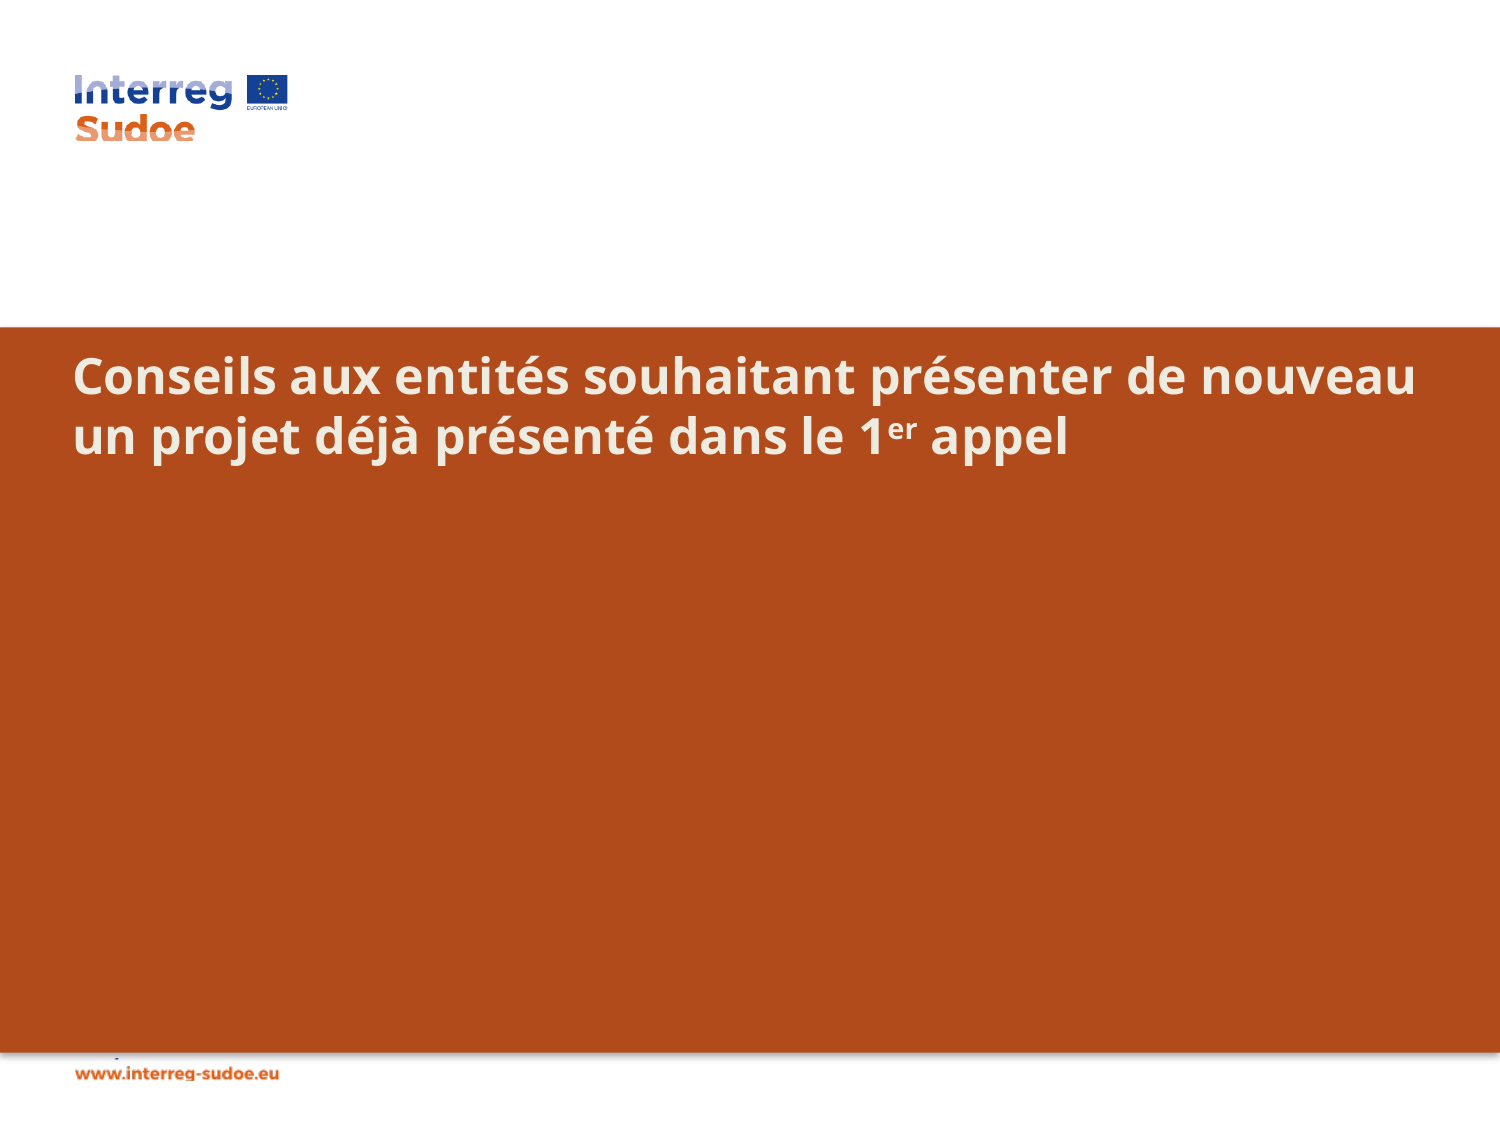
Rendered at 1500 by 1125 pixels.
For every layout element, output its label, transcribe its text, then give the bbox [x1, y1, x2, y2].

title Conseils aux entités souhaitant présenter de nouveau un projet déjà présenté dans le 1er appel [57, 336, 1488, 560]
